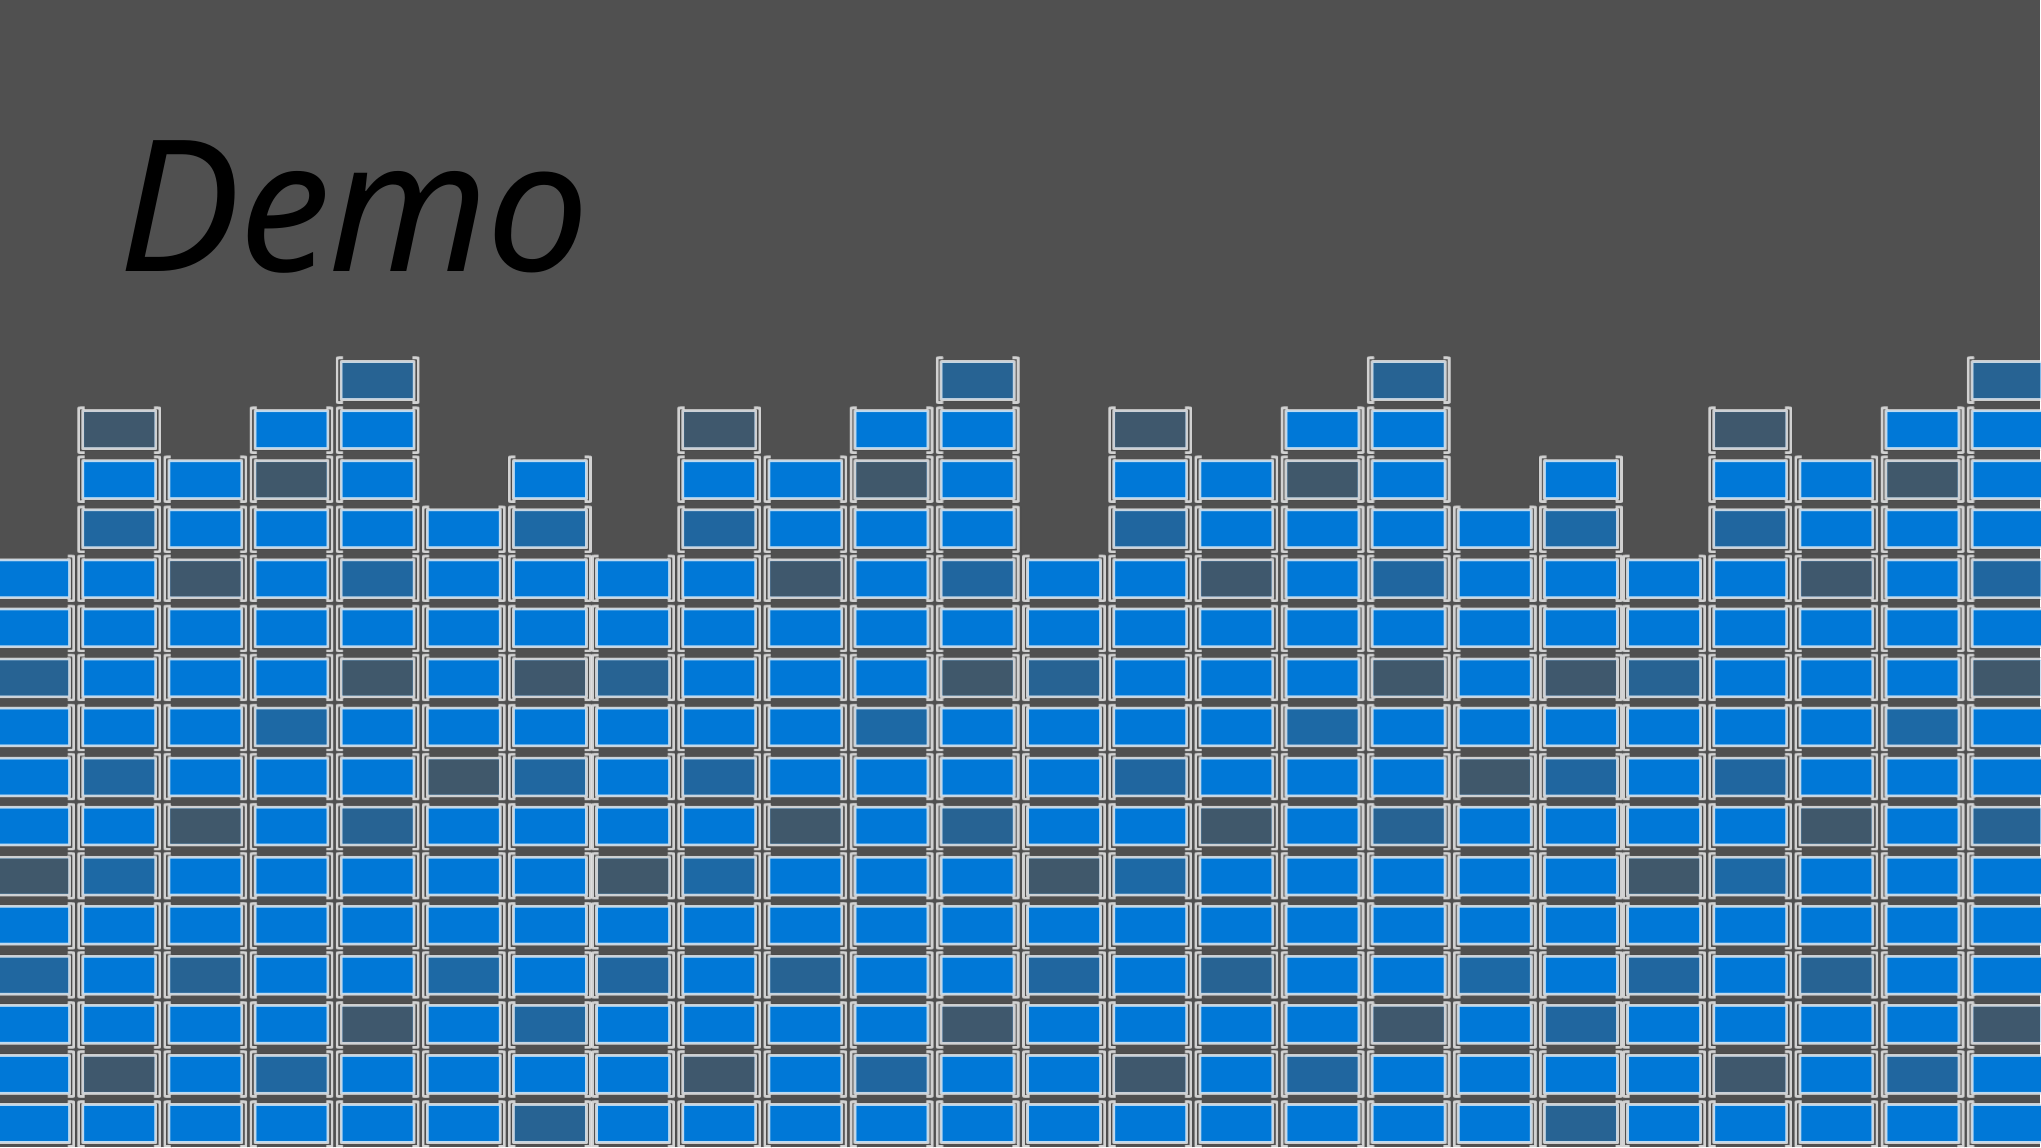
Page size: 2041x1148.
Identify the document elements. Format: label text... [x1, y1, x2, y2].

title Demo [95, 98, 1746, 356]
picture [0, 356, 2041, 1148]
